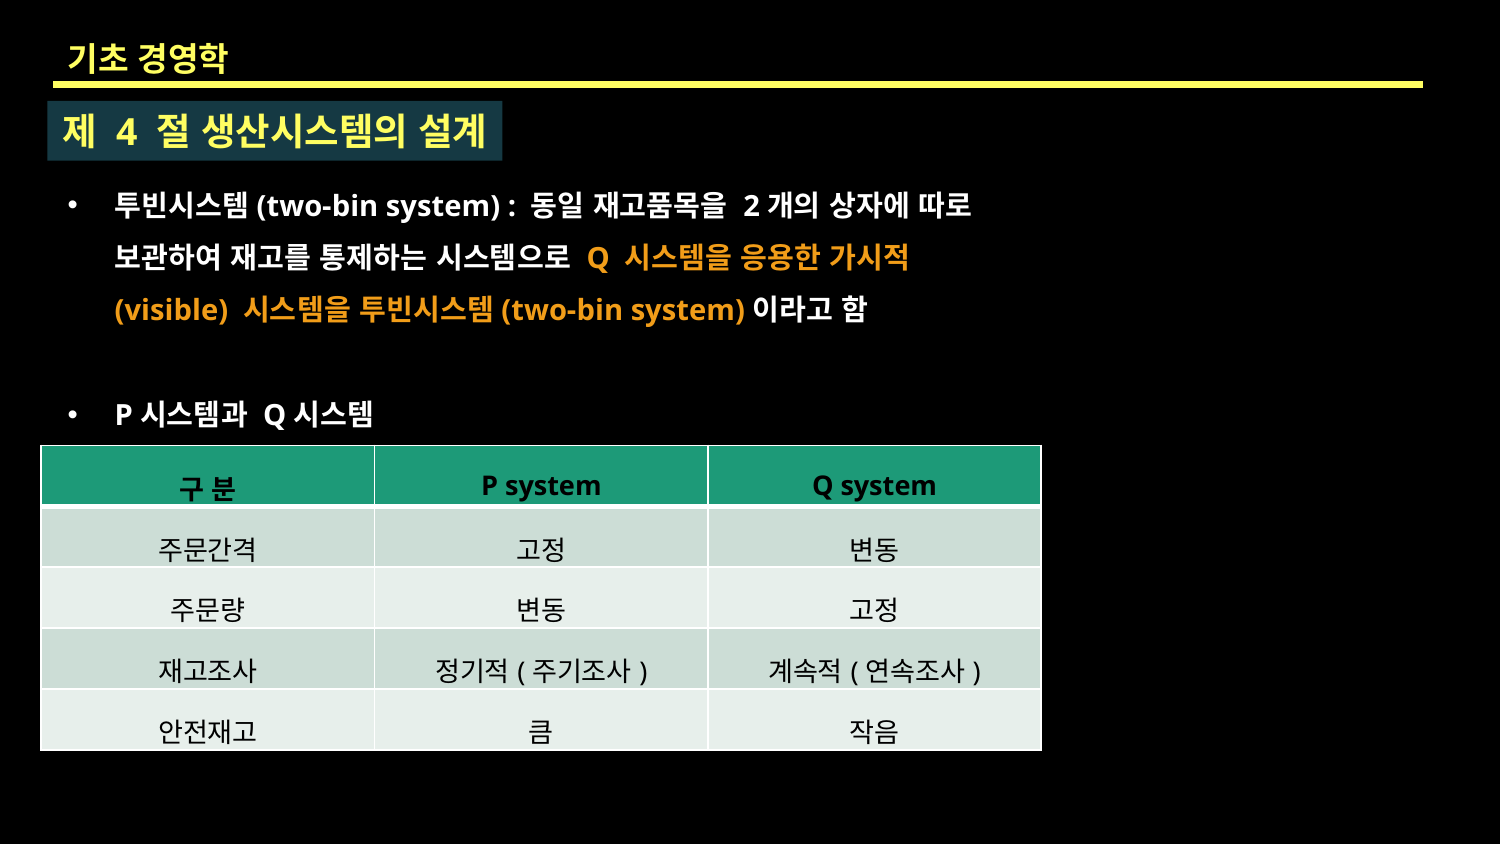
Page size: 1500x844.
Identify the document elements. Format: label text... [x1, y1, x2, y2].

table_cell 정기적(주기조사) [375, 629, 707, 688]
table_header P system [375, 446, 707, 504]
table_cell 안전재고 [42, 690, 374, 749]
table_cell 작음 [709, 690, 1040, 749]
table_cell 재고조사 [42, 629, 374, 688]
text_box 투빈시스템(two-bin system) : 동일 재고품목을 2개의 상자에 따로 보관하여 재고를 통제하는 시스템으로 Q 시스템을 응용한 가시적(visible) 시스템을 투빈시스템(two-bin system)이라고 함 P시스템과 Q시스템 [53, 161, 1046, 492]
table_cell 큼 [375, 690, 707, 749]
table_cell 계속적(연속조사) [709, 629, 1040, 688]
table_cell 주문량 [42, 568, 374, 627]
picture [52, 102, 97, 145]
table_header Q system [709, 446, 1040, 504]
table_header 구 분 [42, 446, 374, 504]
table_cell 고정 [709, 568, 1040, 627]
table_cell 고정 [375, 509, 707, 566]
table_cell 주문간격 [42, 509, 374, 566]
text_box 제 4 절 생산시스템의 설계 [47, 100, 503, 161]
table_cell 변동 [709, 509, 1040, 566]
table_cell 변동 [375, 568, 707, 627]
